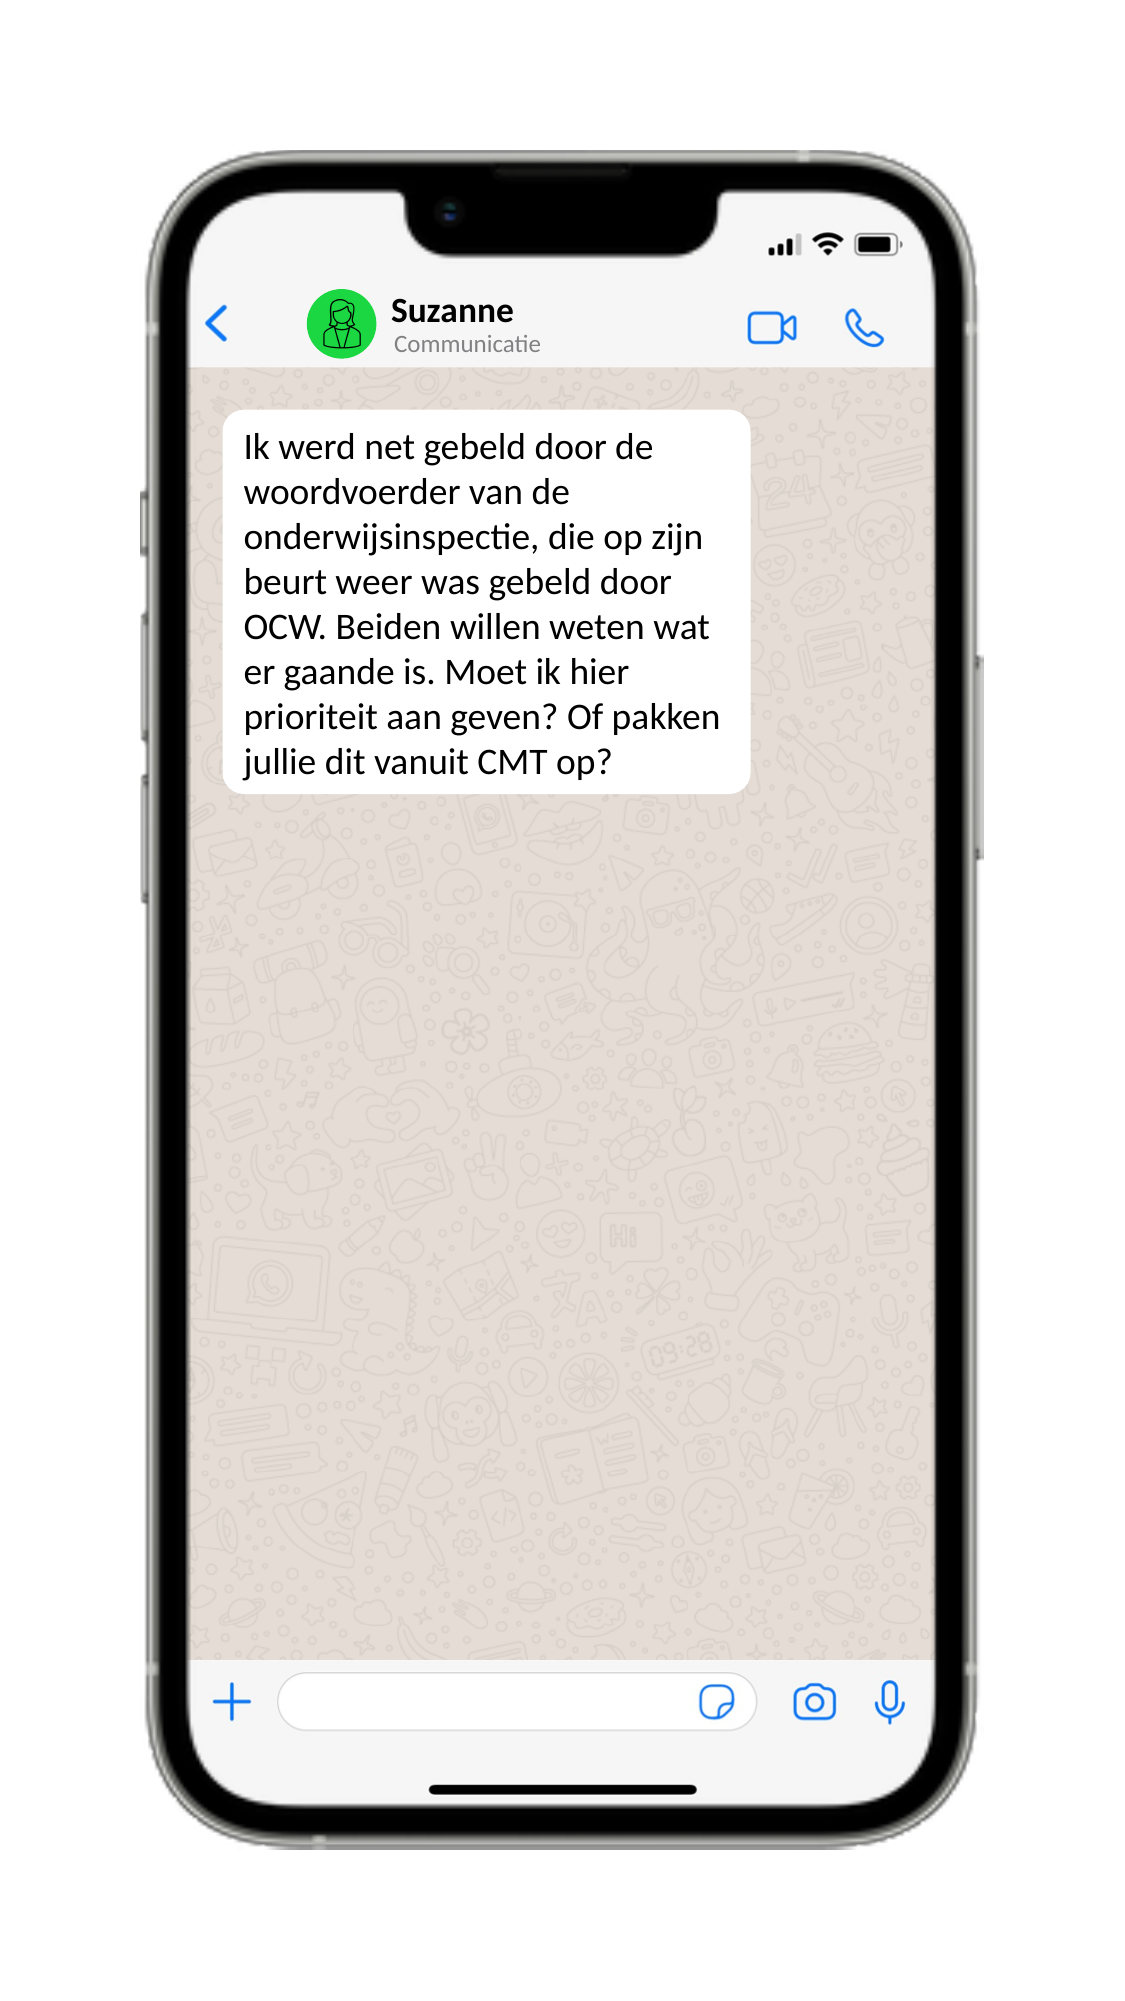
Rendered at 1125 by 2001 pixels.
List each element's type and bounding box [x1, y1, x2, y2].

picture [140, 150, 985, 1850]
